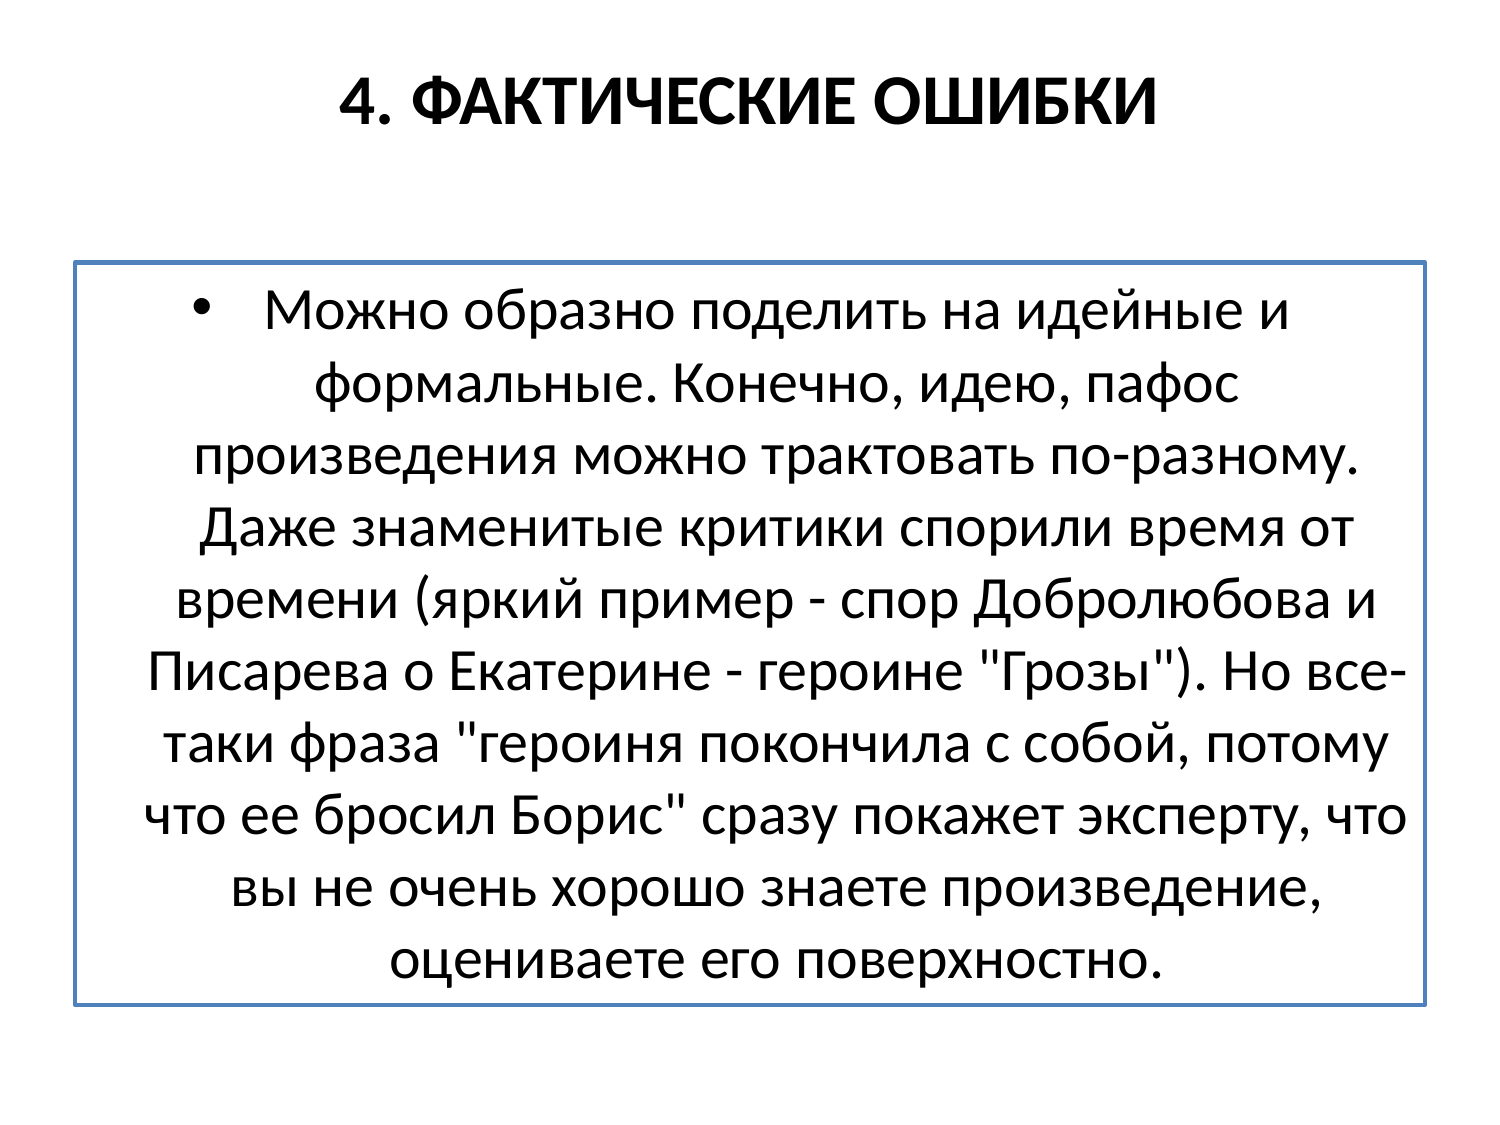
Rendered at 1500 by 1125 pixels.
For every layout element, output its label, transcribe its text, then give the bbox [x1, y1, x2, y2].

list Можно образно поделить на идейные и формальные. Конечно, идею, пафос произведения можно трактовать по-разному. Даже знаменитые критики спорили время от времени (яркий пример - спор Добролюбова и Писарева о Екатерине - героине "Грозы"). Но все-таки фраза "героиня покончила с собой, потому что ее бросил Борис" сразу покажет эксперту, что вы не очень хорошо знаете произведение, оцениваете его поверхностно. [73, 260, 1427, 1007]
title 4. ФАКТИЧЕСКИЕ ОШИБКИ [75, 45, 1425, 233]
